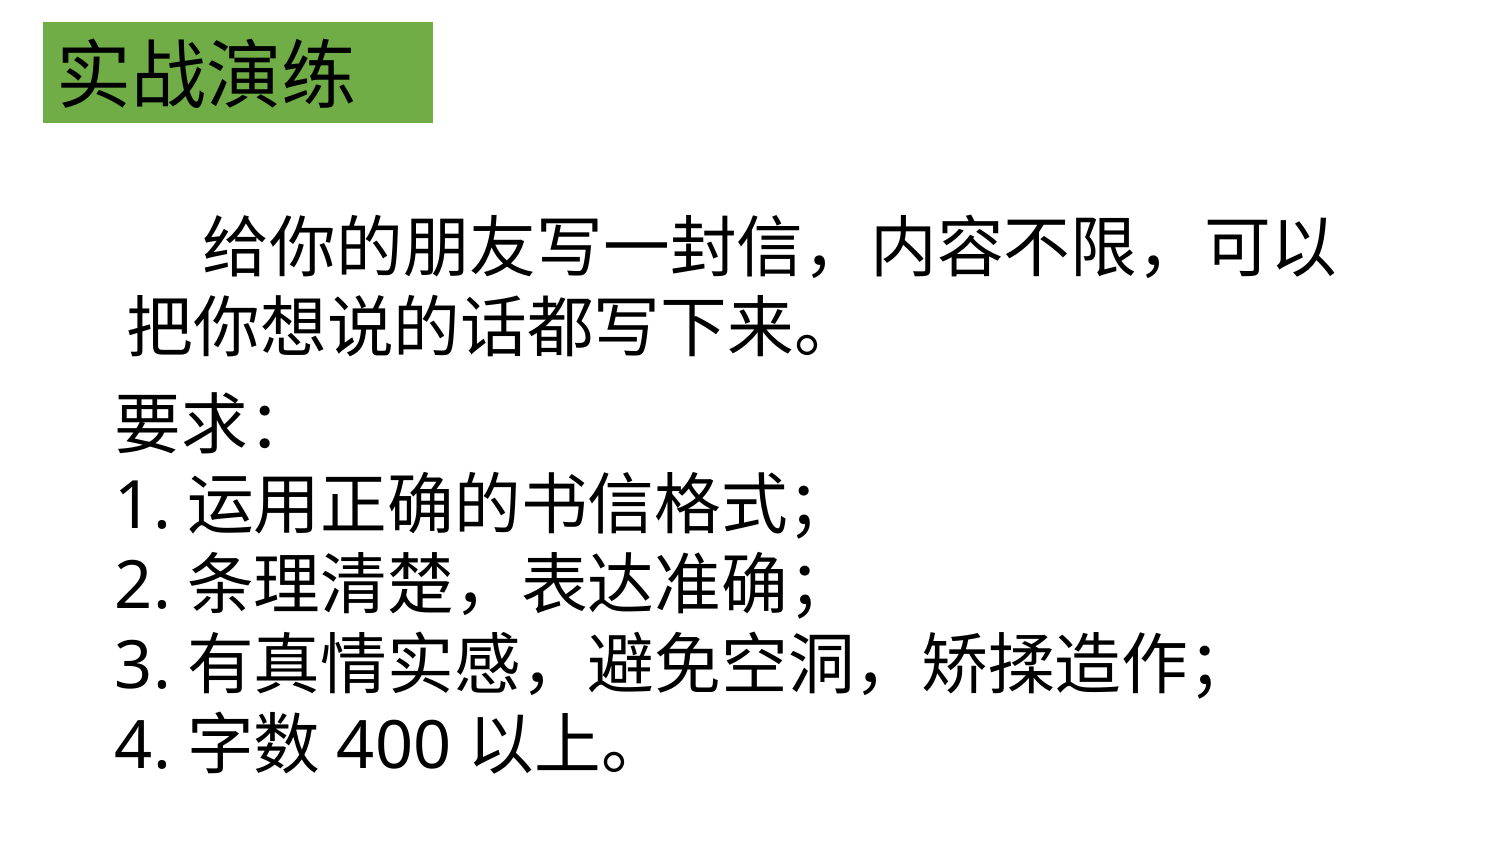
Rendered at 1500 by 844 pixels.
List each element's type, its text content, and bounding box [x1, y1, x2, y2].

text_box 给你的朋友写一封信，内容不限，可以把你想说的话都写下来。 [112, 197, 1371, 372]
text_box 要求： 1.运用正确的书信格式； 2.条理清楚，表达准确； 3.有真情实感，避免空洞，矫揉造作； 4.字数400以上。 [100, 374, 1348, 790]
text_box 实战演练 [40, 19, 436, 127]
